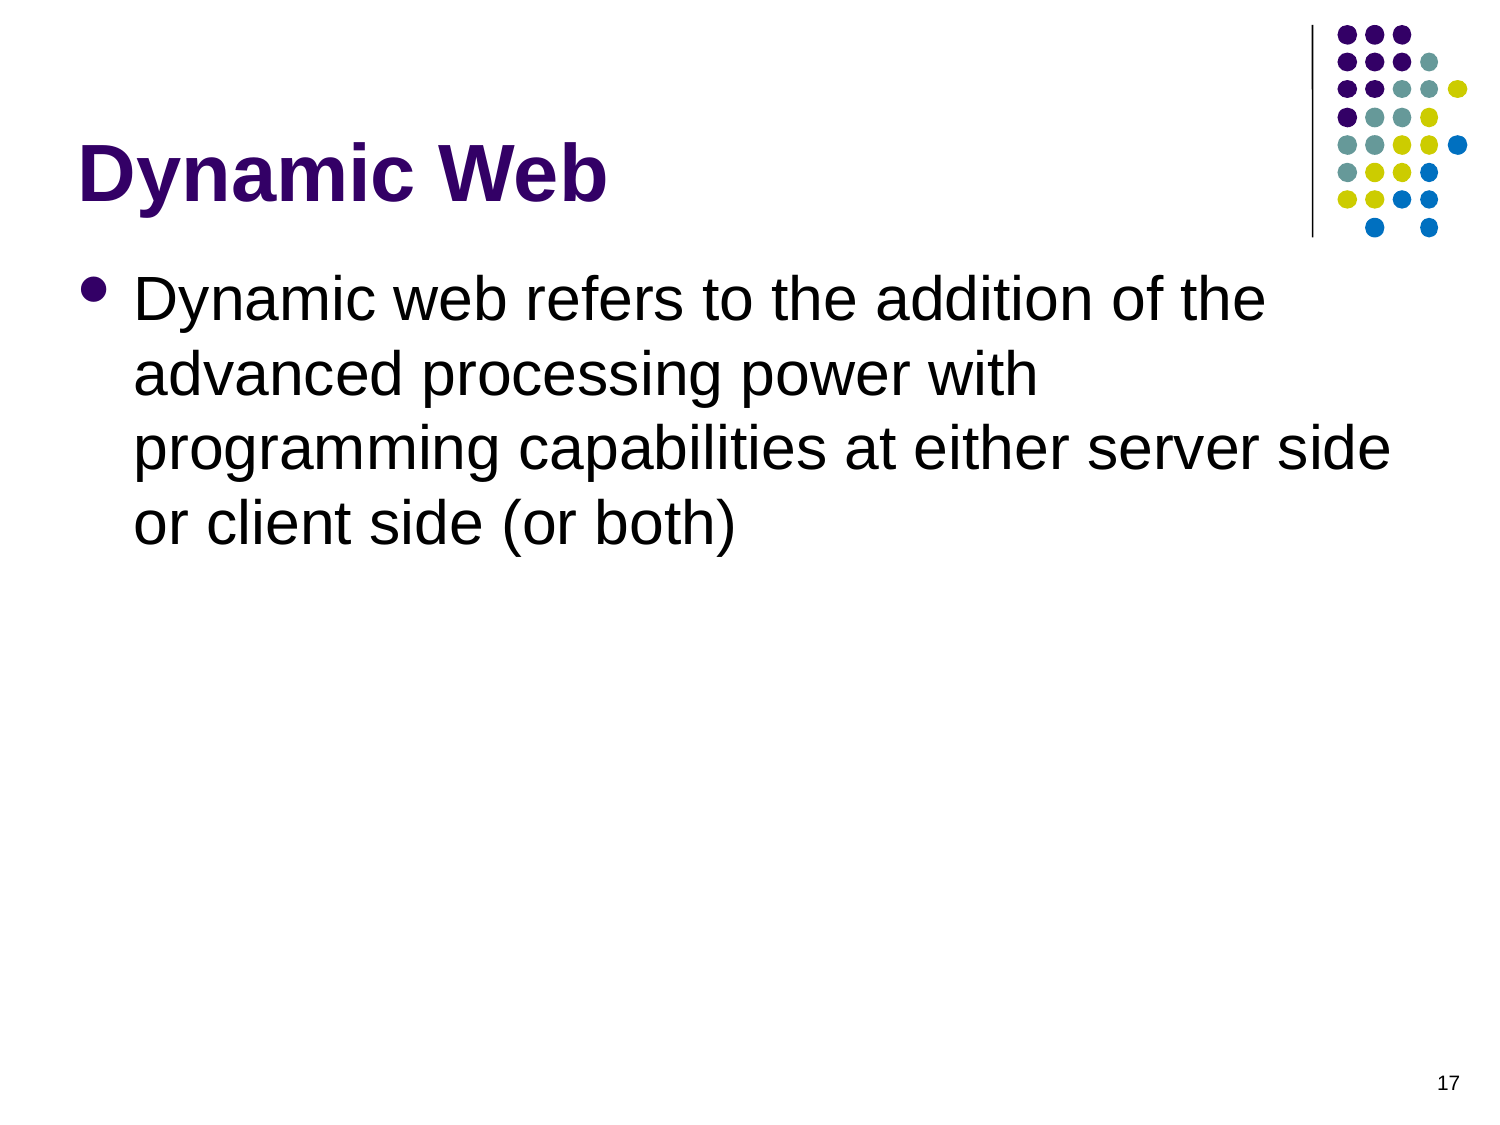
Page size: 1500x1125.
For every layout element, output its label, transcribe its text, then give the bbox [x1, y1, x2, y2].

slide_number 17 [1124, 1062, 1476, 1125]
title Dynamic Web [62, 62, 1313, 226]
list Dynamic web refers to the addition of the advanced processing power with programming capabilities at either server side or client side (or both) [62, 249, 1438, 1051]
